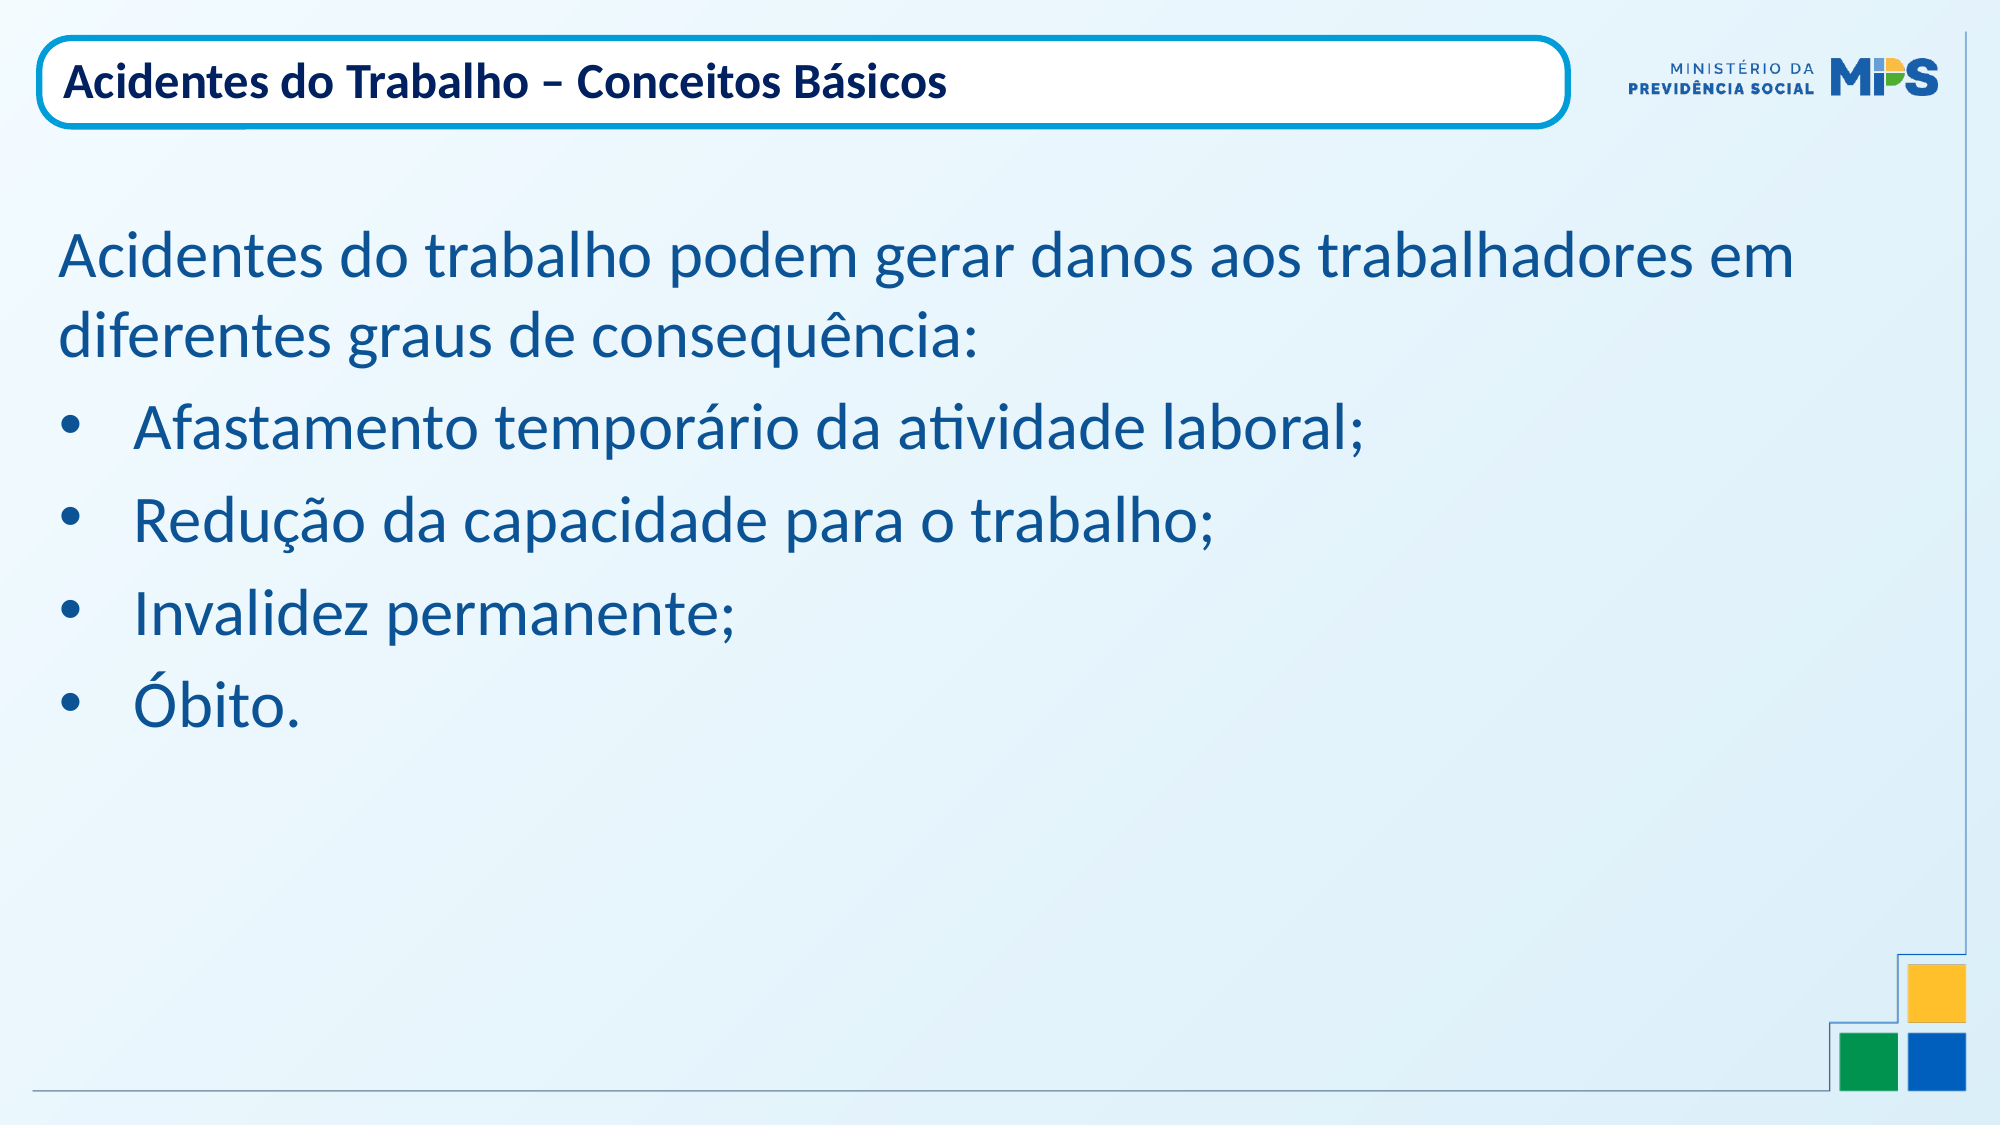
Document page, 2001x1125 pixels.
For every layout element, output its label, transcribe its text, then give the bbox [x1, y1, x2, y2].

text_box Acidentes do Trabalho – Conceitos Básicos [37, 35, 1570, 129]
text_box Acidentes do trabalho podem gerar danos aos trabalhadores em diferentes graus de consequência: Afastamento temporário da atividade laboral; Redução da capacidade para o trabalho; Invalidez permanente; Óbito. [51, 201, 1902, 1095]
picture [0, 0, 2000, 1125]
